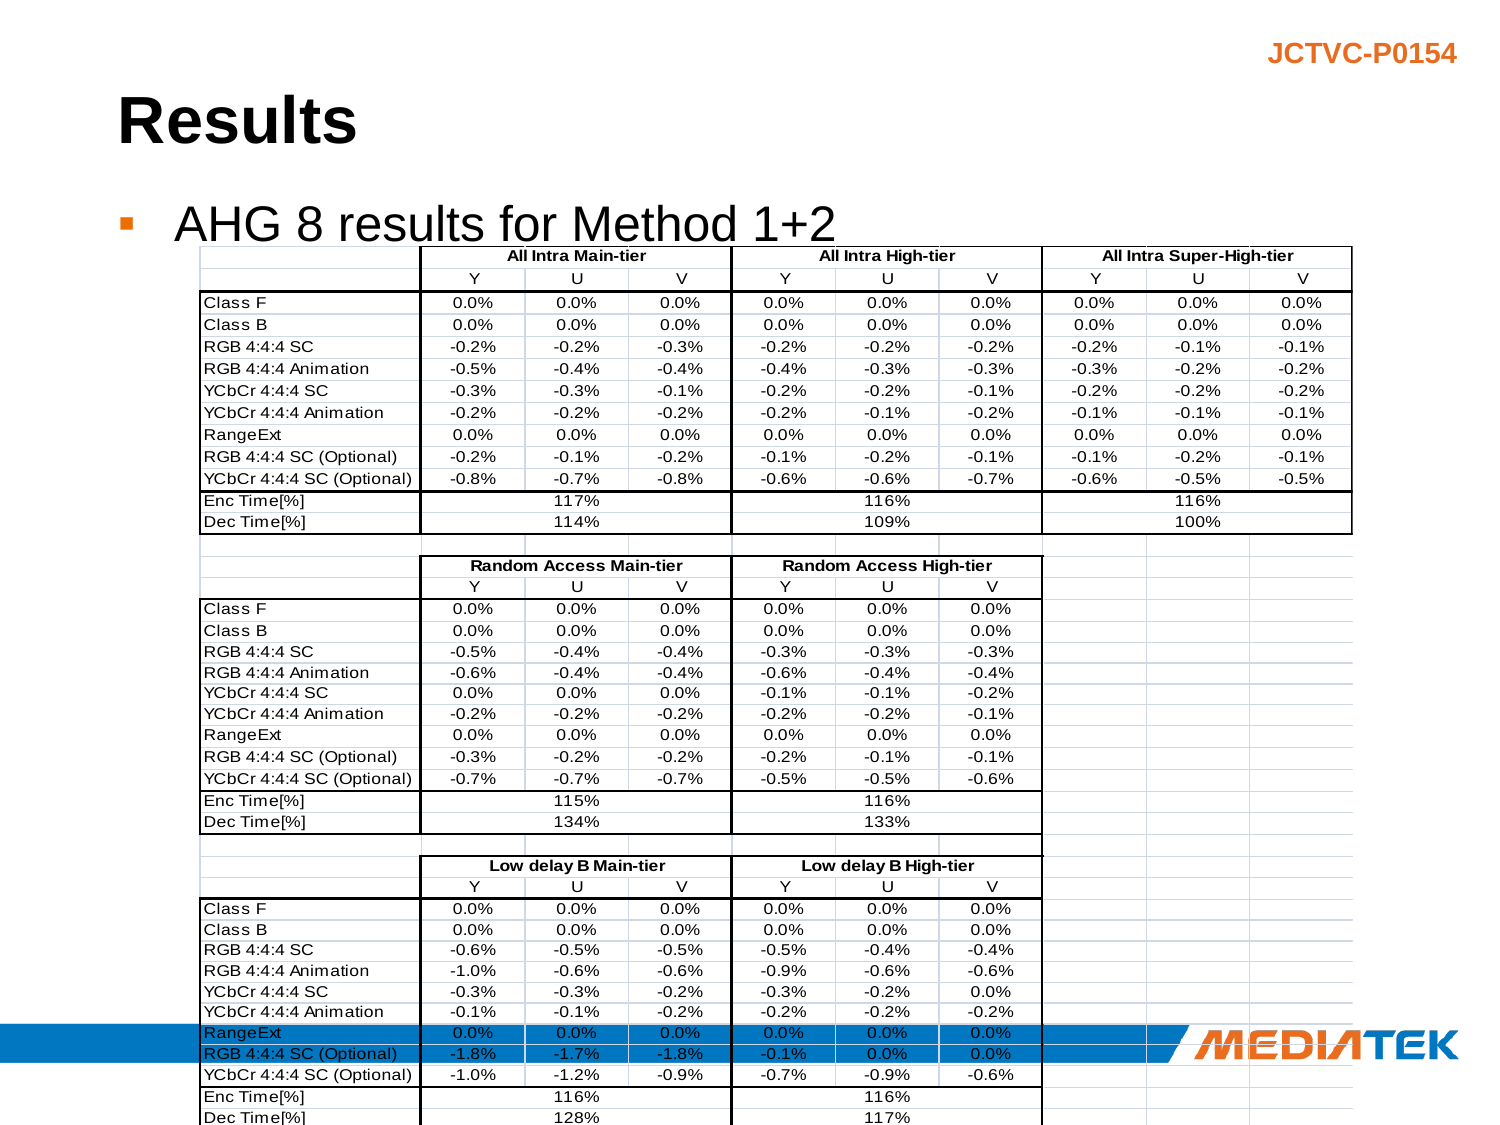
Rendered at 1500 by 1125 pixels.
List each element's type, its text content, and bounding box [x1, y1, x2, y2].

list AHG 8 results for Method 1+2 [102, 184, 1425, 998]
title Results [102, 62, 1426, 172]
picture [0, 245, 1459, 1125]
